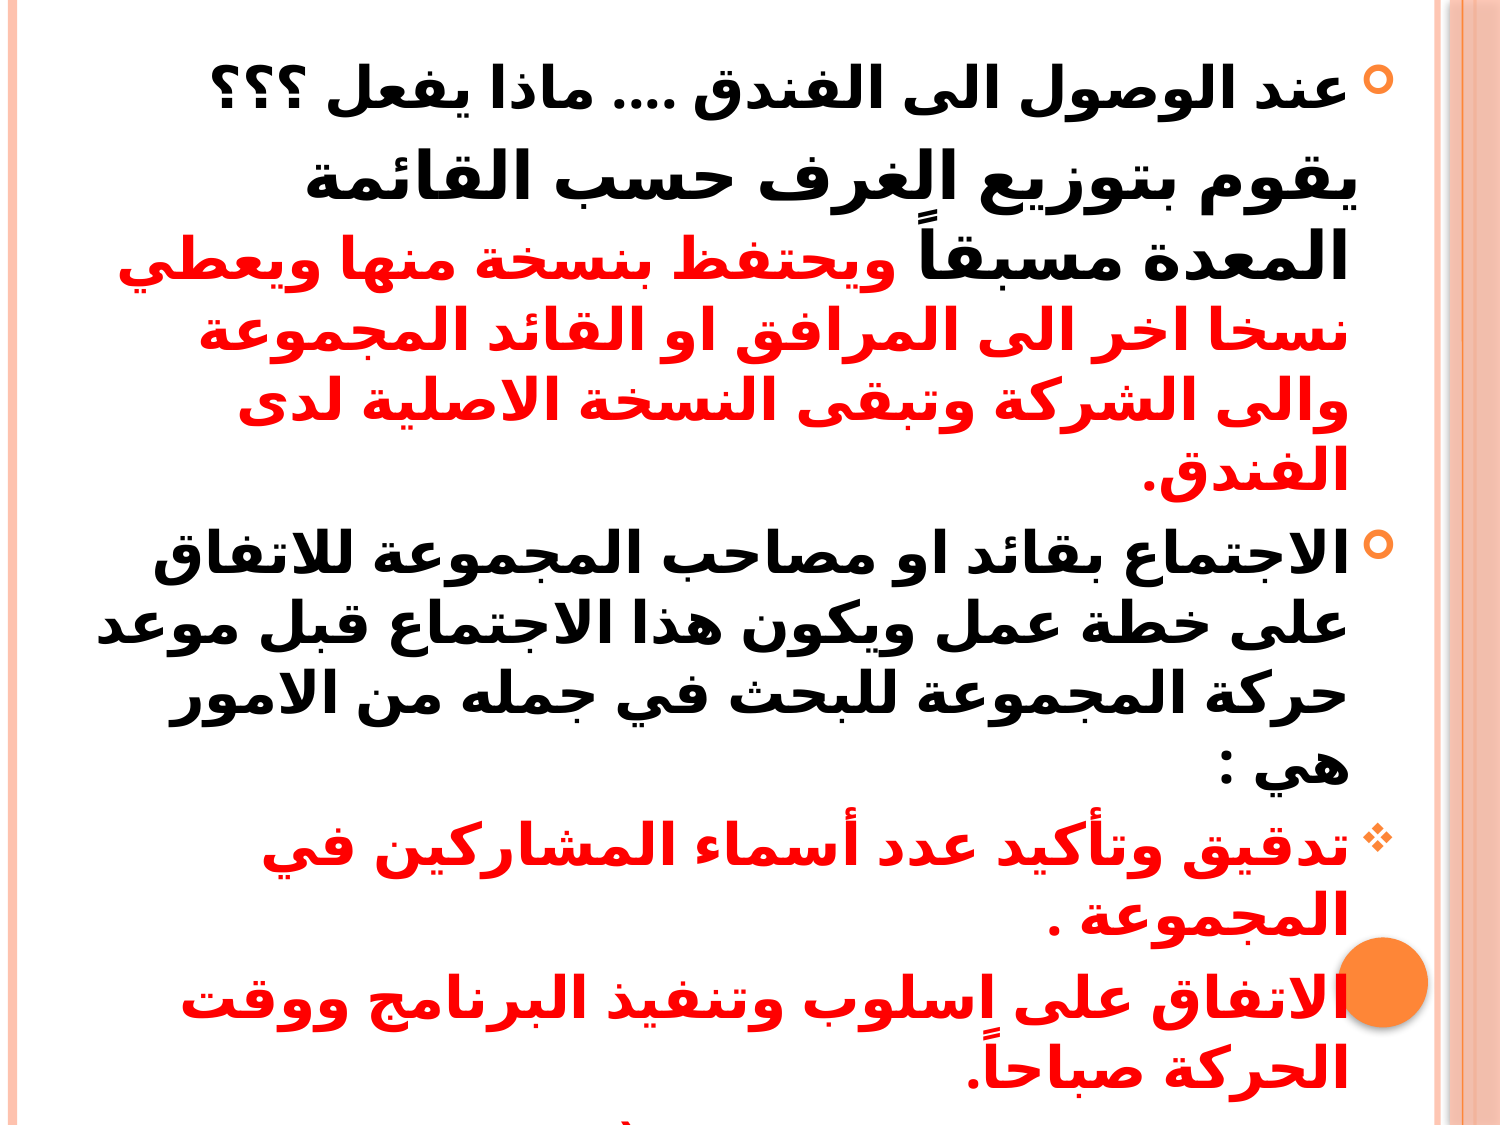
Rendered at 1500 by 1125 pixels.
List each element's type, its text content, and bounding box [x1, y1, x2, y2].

list عند الوصول الى الفندق .... ماذا يفعل ؟؟؟ يقوم بتوزيع الغرف حسب القائمة المعدة مسبقاً ويحتفظ بنسخة منها ويعطي نسخا اخر الى المرافق او القائد المجموعة والى الشركة وتبقى النسخة الاصلية لدى الفندق. الاجتماع بقائد او مصاحب المجموعة للاتفاق على خطة عمل ويكون هذا الاجتماع قبل موعد حركة المجموعة للبحث في جمله من الامور هي : تدقيق وتأكيد عدد أسماء المشاركين في المجموعة . الاتفاق على اسلوب وتنفيذ البرنامج ووقت الحركة صباحاً. القضايا الخاصة للمجموعة(مريض+ عيد ميلاد+مناسبة خطوبة ). سؤال: هنالك اجتماع يضم الدليل السياحي وقائد المجموعة قبل مغادرة المجموعة السياحية الفندق وضح ذلك؟ [75, 42, 1412, 1062]
